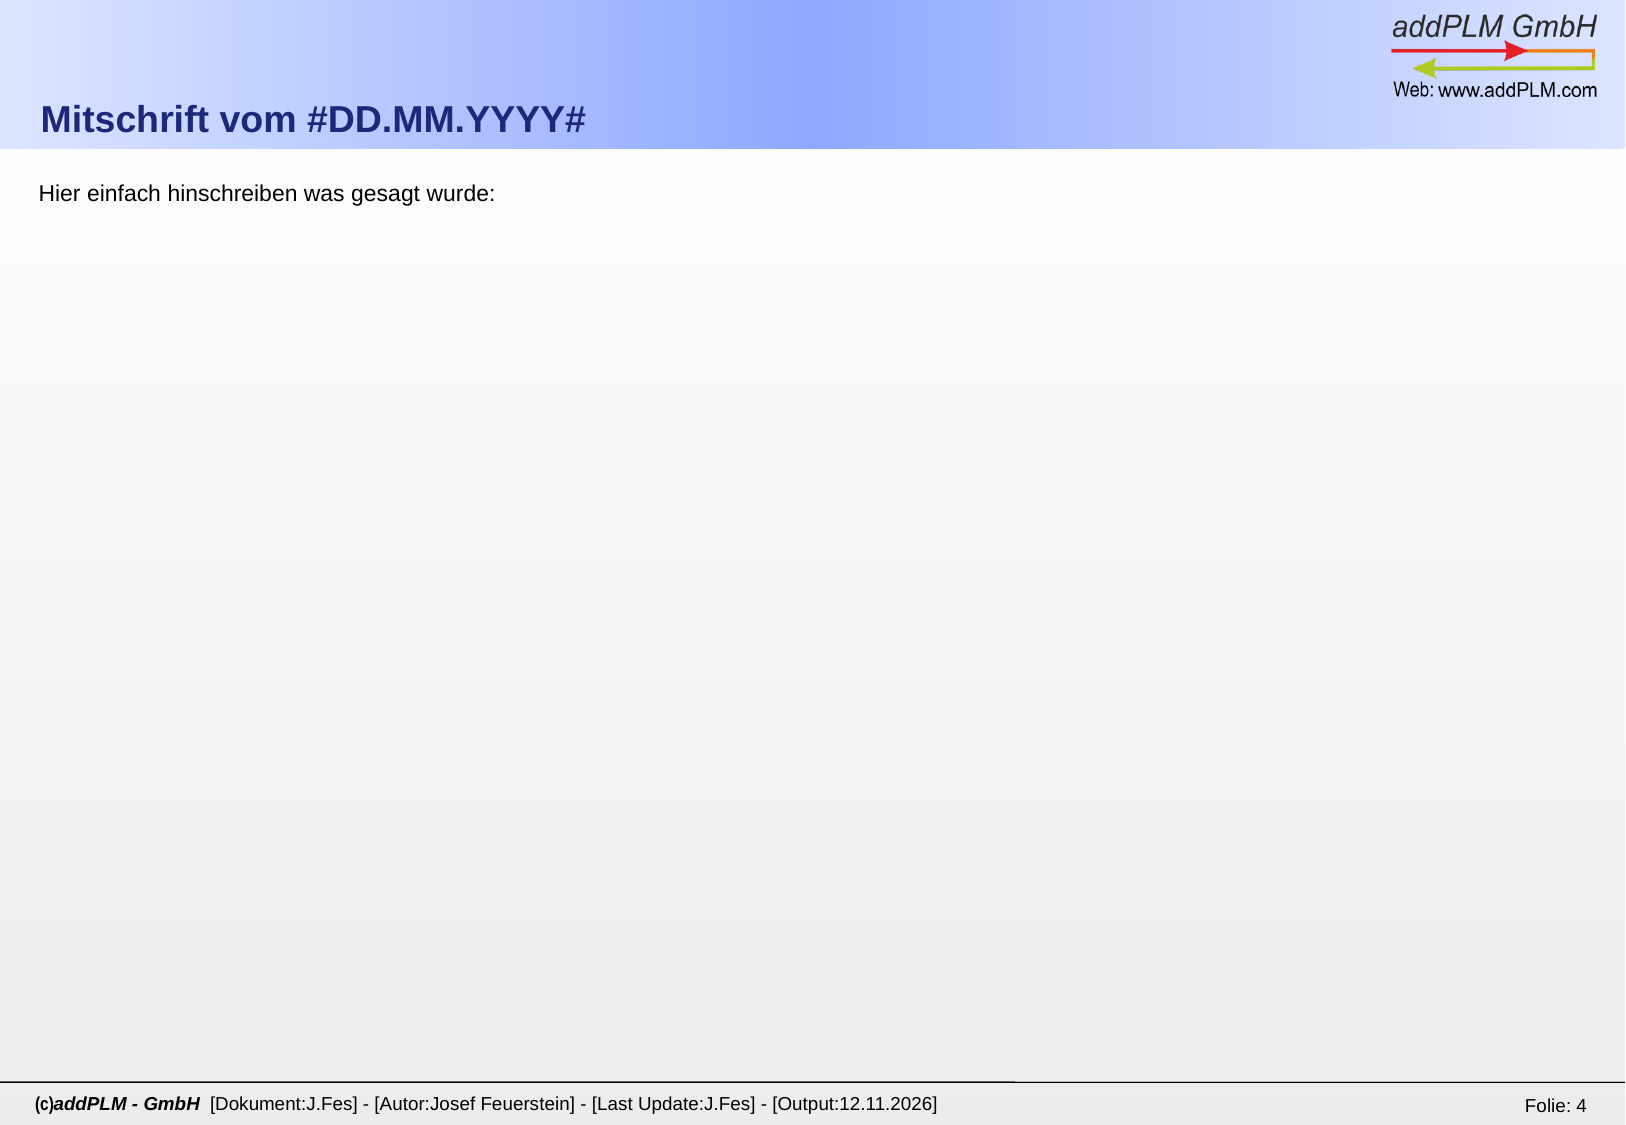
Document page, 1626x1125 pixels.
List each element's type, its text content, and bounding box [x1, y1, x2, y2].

text_box Hier einfach hinschreiben was gesagt wurde: [38, 178, 1445, 289]
title Mitschrift vom #DD.MM.YYYY# [40, 67, 1582, 131]
picture [1391, 14, 1597, 97]
